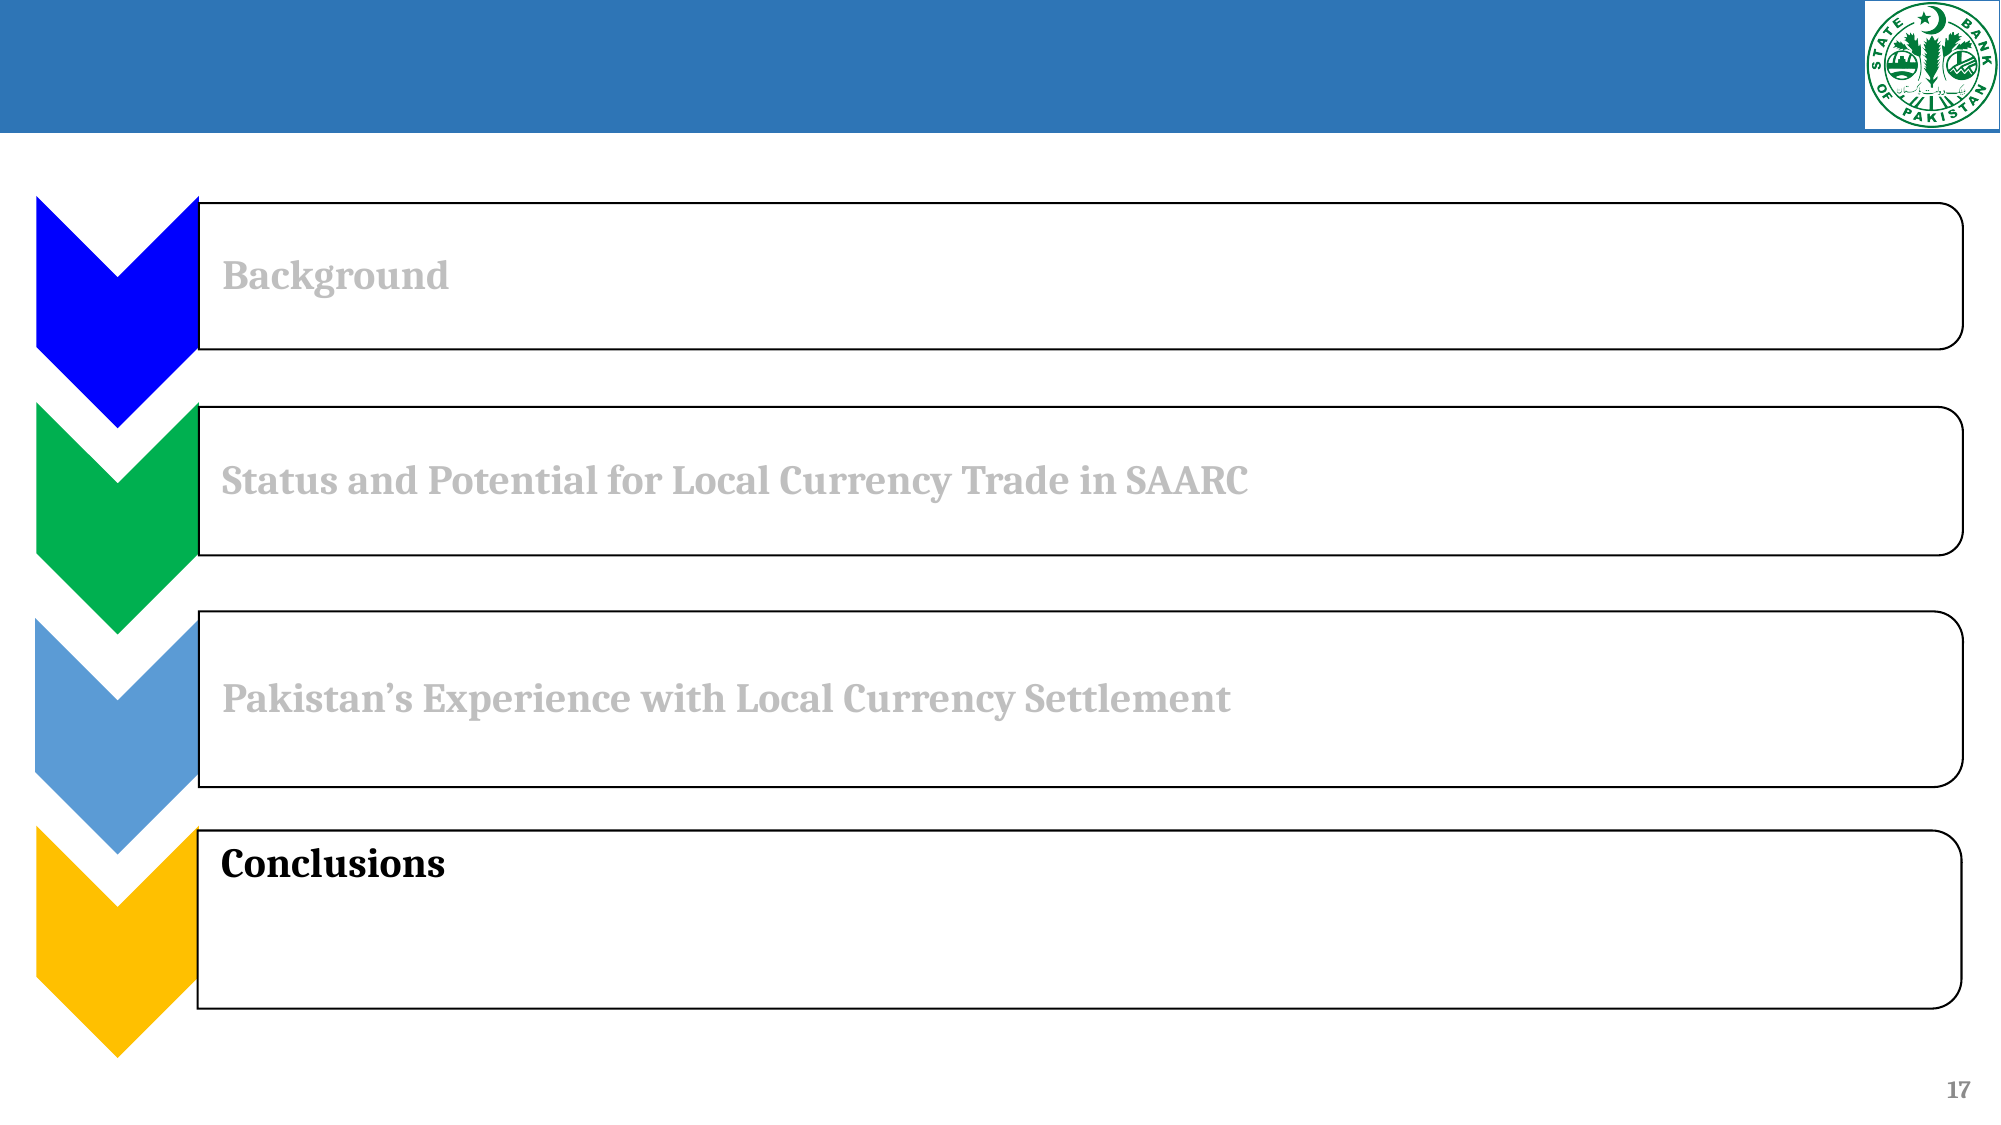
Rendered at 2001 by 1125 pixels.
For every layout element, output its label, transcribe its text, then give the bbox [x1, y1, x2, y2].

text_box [36, 171, 1963, 1059]
slide_number 17 [1536, 1058, 1986, 1118]
picture [1865, 1, 1999, 129]
